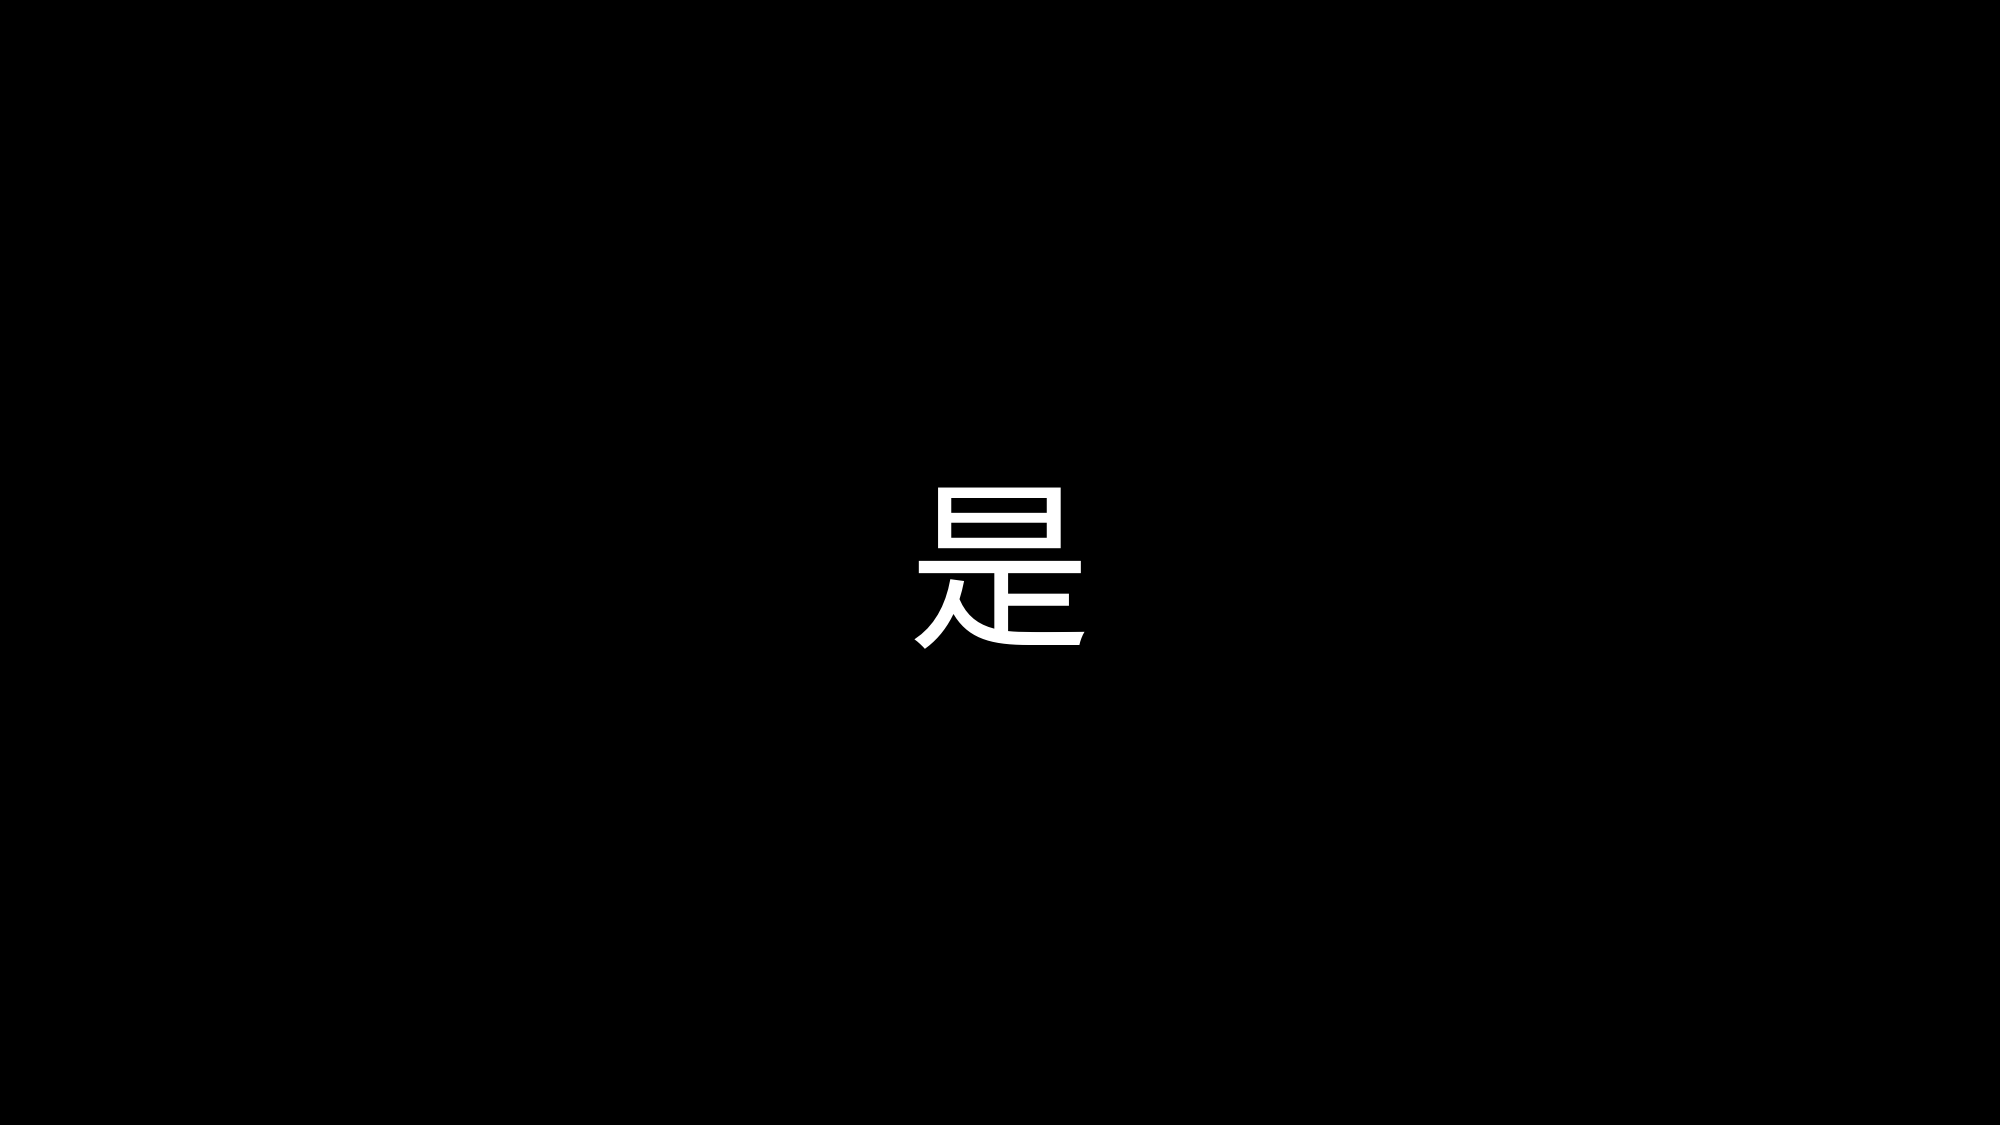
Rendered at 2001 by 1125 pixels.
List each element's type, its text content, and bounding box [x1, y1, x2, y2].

text_box 是 [647, 443, 1353, 679]
